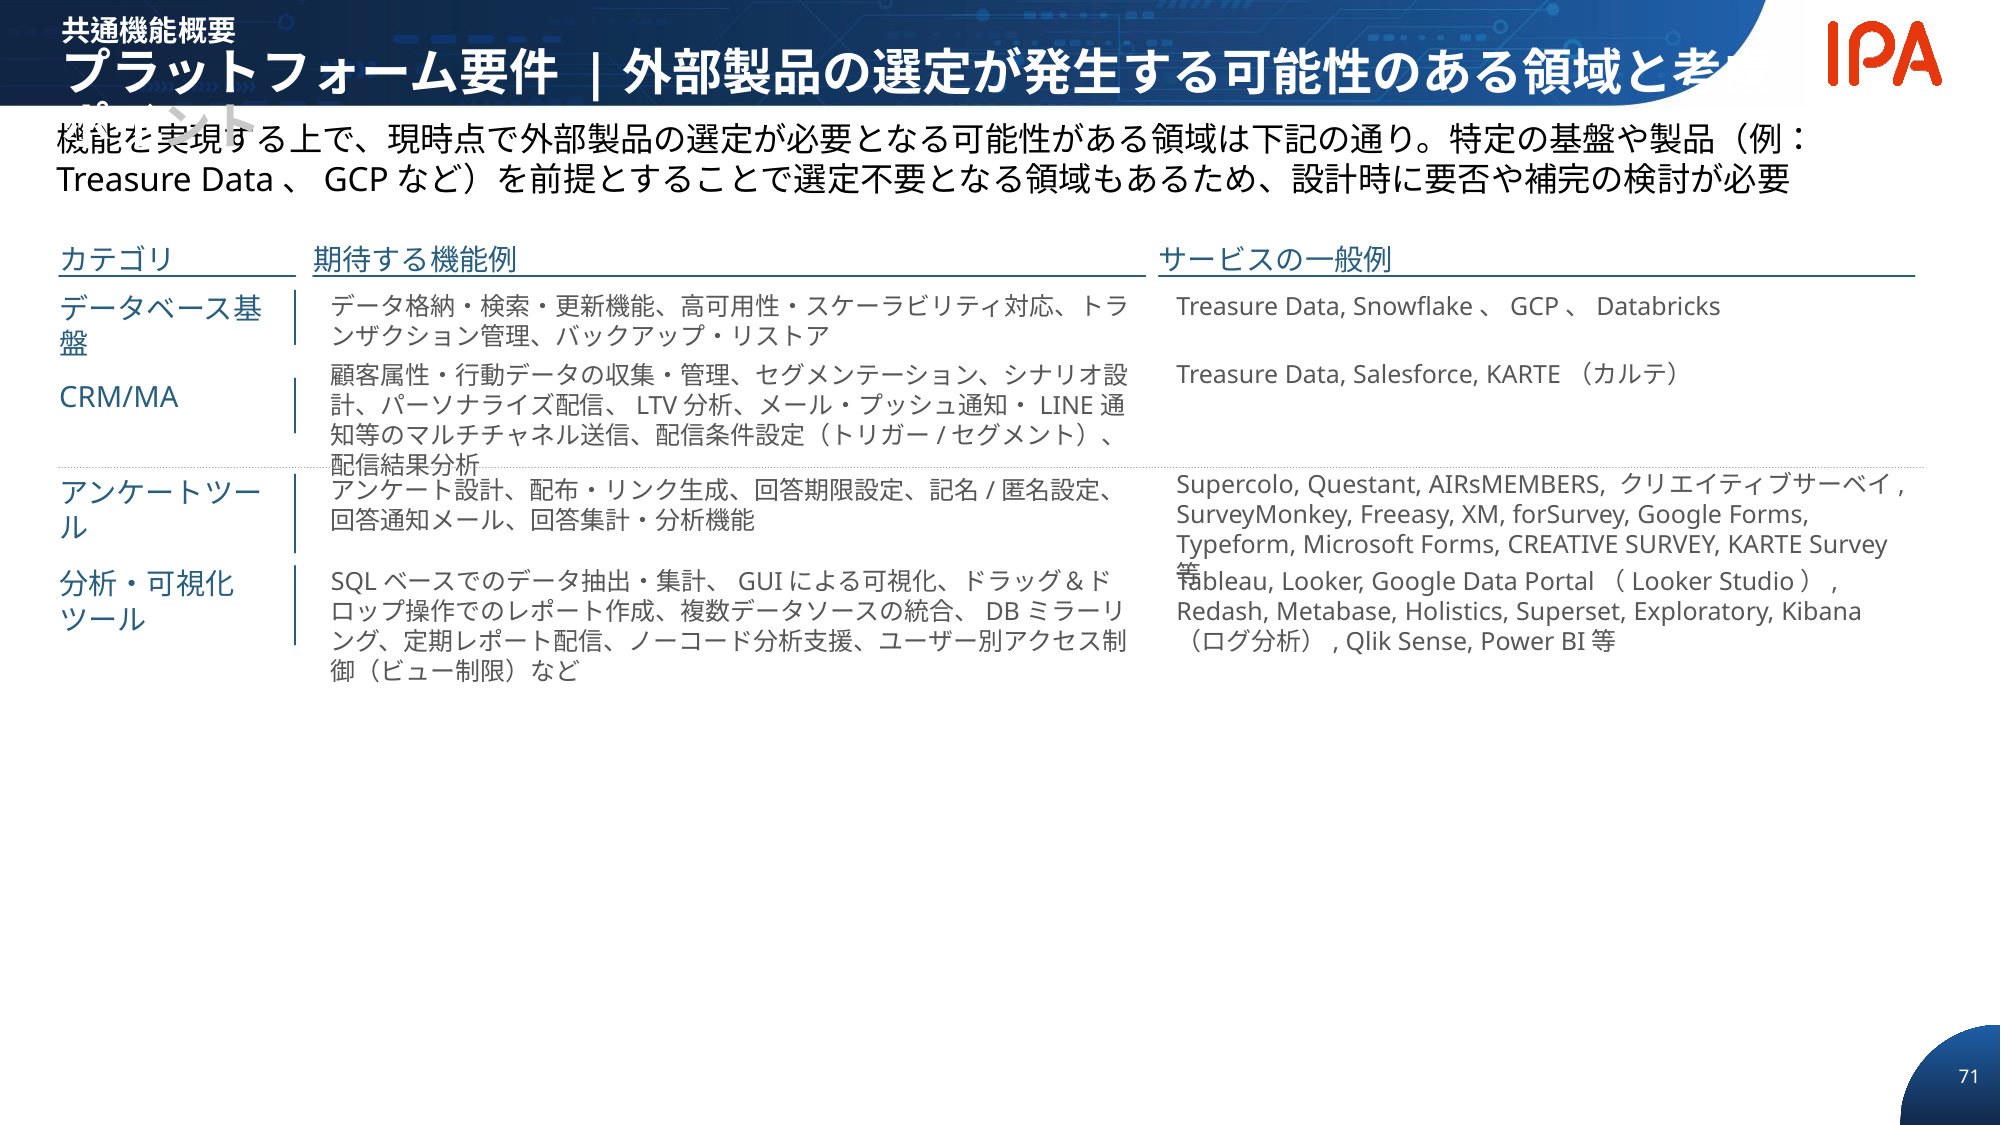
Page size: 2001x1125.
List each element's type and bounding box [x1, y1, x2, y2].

text_box [58, 467, 1926, 535]
text_box [313, 474, 1146, 540]
text_box [58, 378, 296, 433]
text_box [1158, 290, 1915, 345]
text_box [58, 290, 296, 345]
text_box [1158, 565, 1915, 645]
text_box [1158, 243, 1915, 277]
text_box [61, 16, 1794, 92]
text_box [56, 118, 1940, 203]
text_box [313, 565, 1146, 611]
text_box [1158, 358, 1915, 413]
text_box [59, 565, 294, 645]
text_box [313, 358, 1146, 414]
picture [1828, 21, 1942, 86]
text_box [313, 290, 1146, 345]
text_box [58, 474, 296, 553]
text_box [312, 243, 1146, 277]
text_box [58, 243, 296, 277]
picture [0, 0, 1805, 108]
